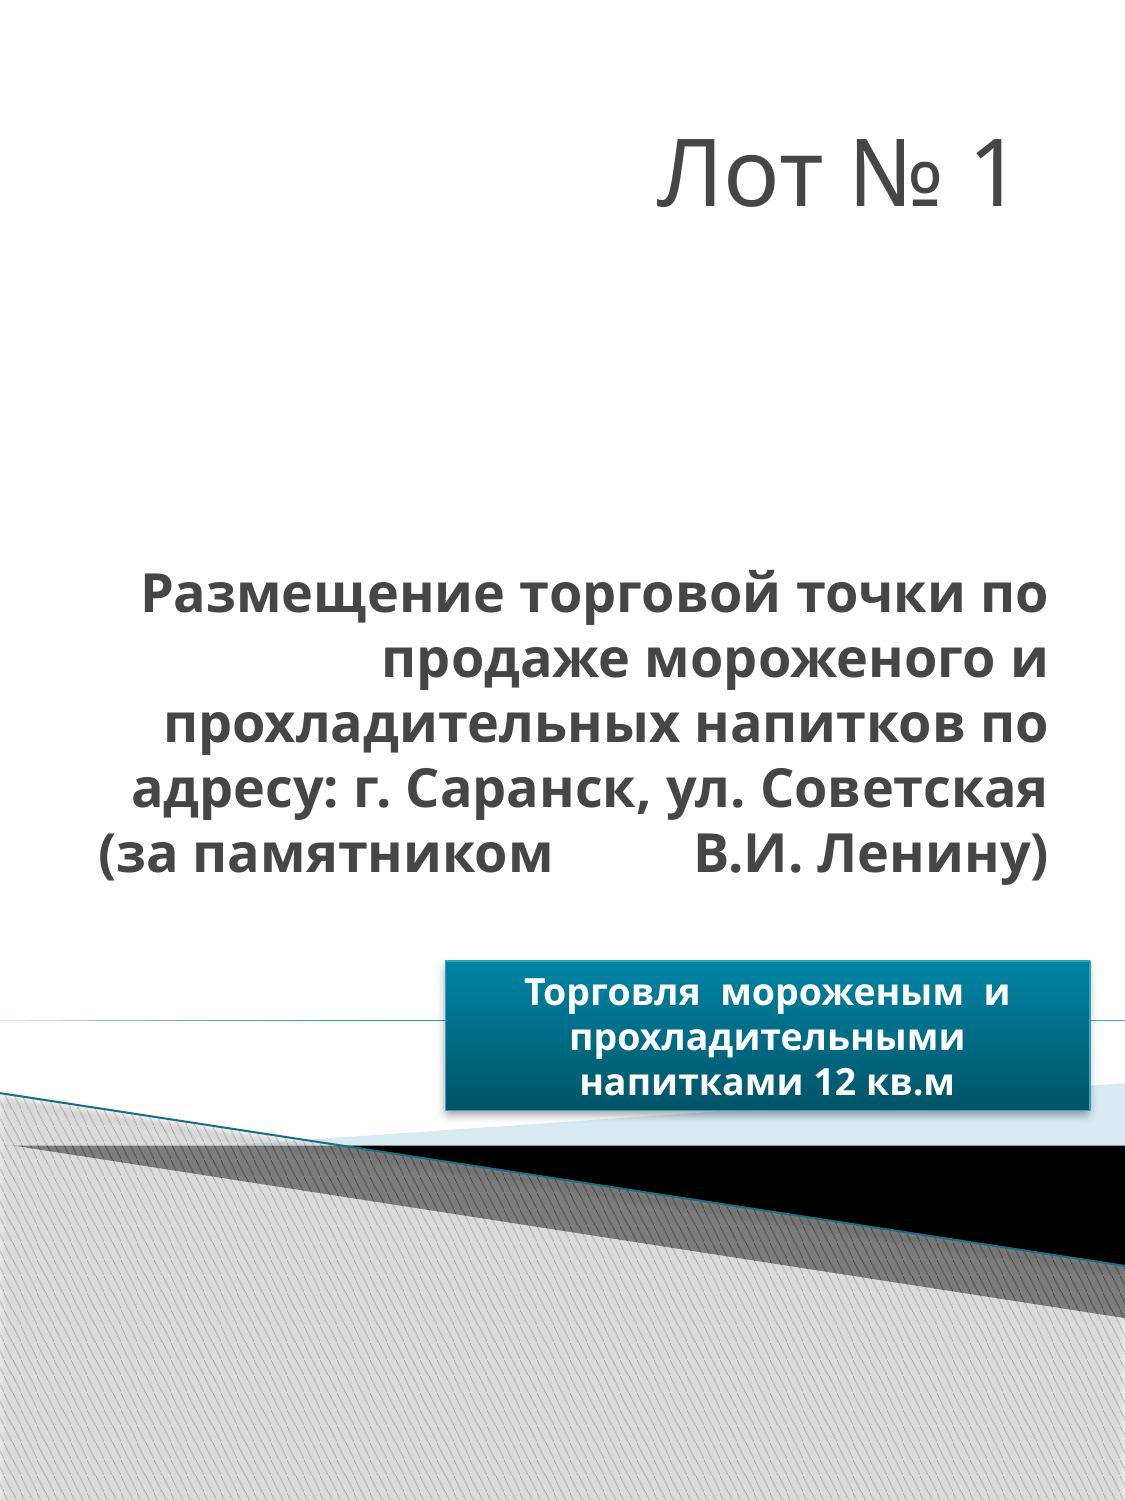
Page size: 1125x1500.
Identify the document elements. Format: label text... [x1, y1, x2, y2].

text_box Торговля мороженым и прохладительными напитками 12 кв.м [445, 960, 1091, 1111]
picture [4, 1145, 1125, 1319]
subtitle Лот № 1 [84, 105, 1041, 352]
title Размещение торговой точки по продаже мороженого и прохладительных напитков по адресу: г. Саранск, ул. Советская (за памятником В.И. Ленину) [70, 503, 1065, 891]
